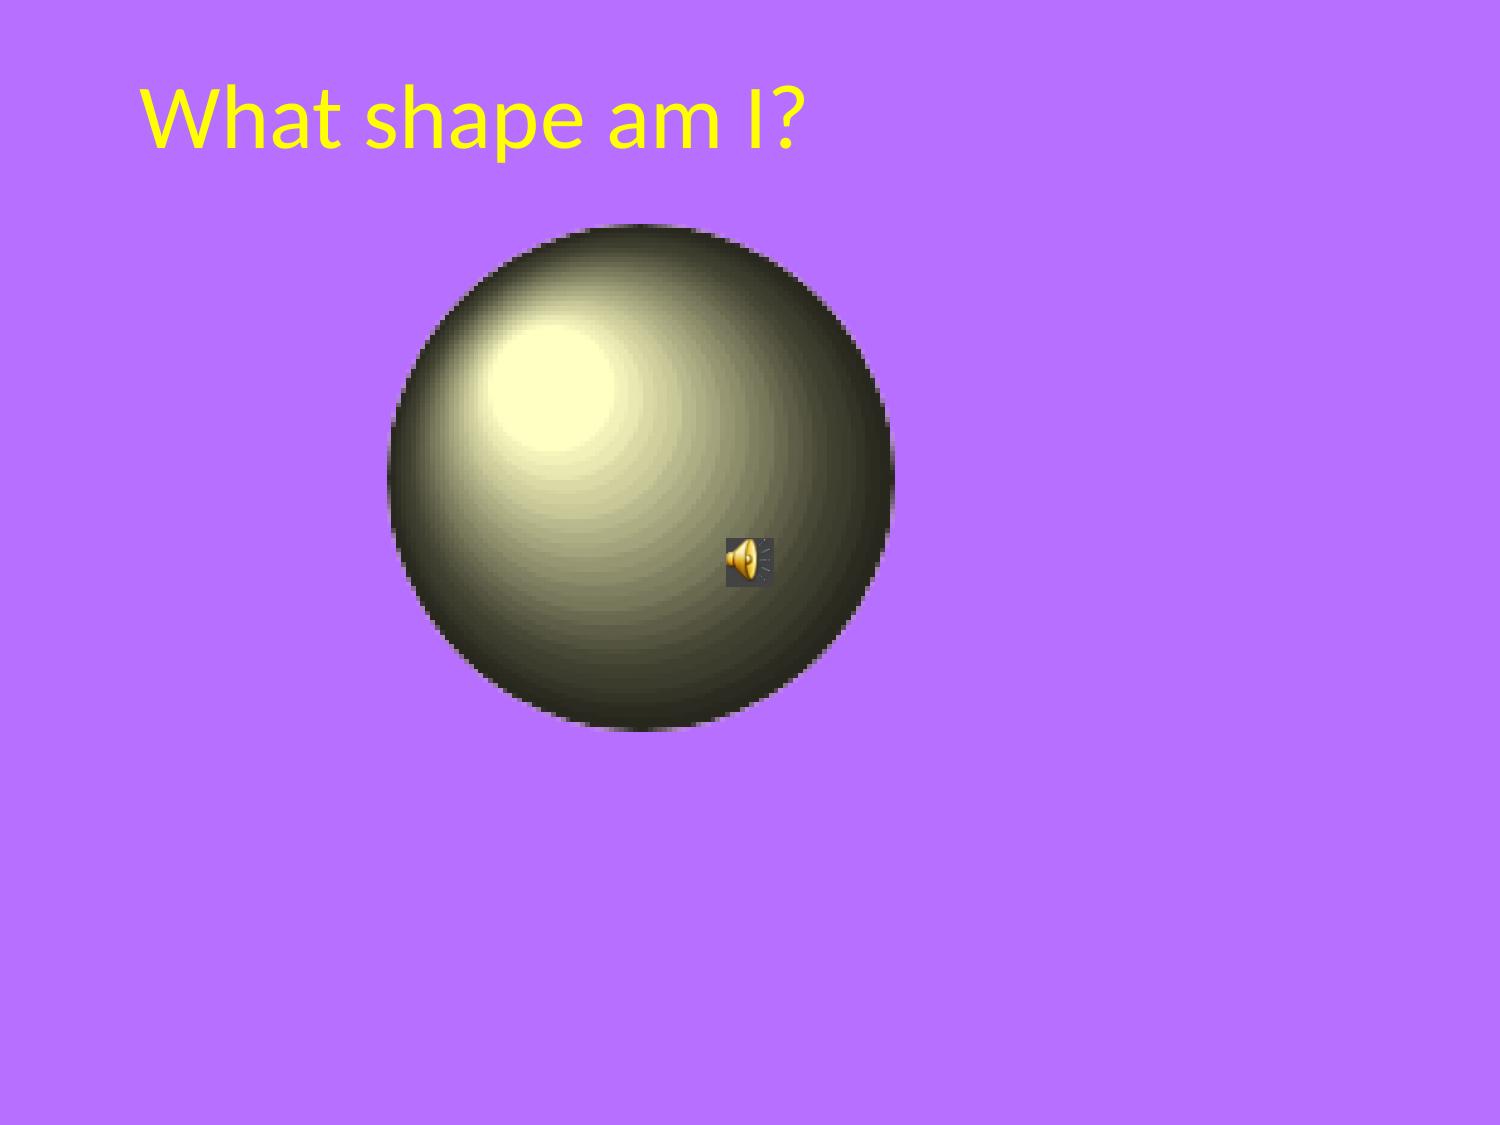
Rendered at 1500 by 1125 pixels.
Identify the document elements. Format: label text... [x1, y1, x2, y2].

picture [387, 224, 895, 732]
text_box What shape am I? [124, 49, 1113, 175]
